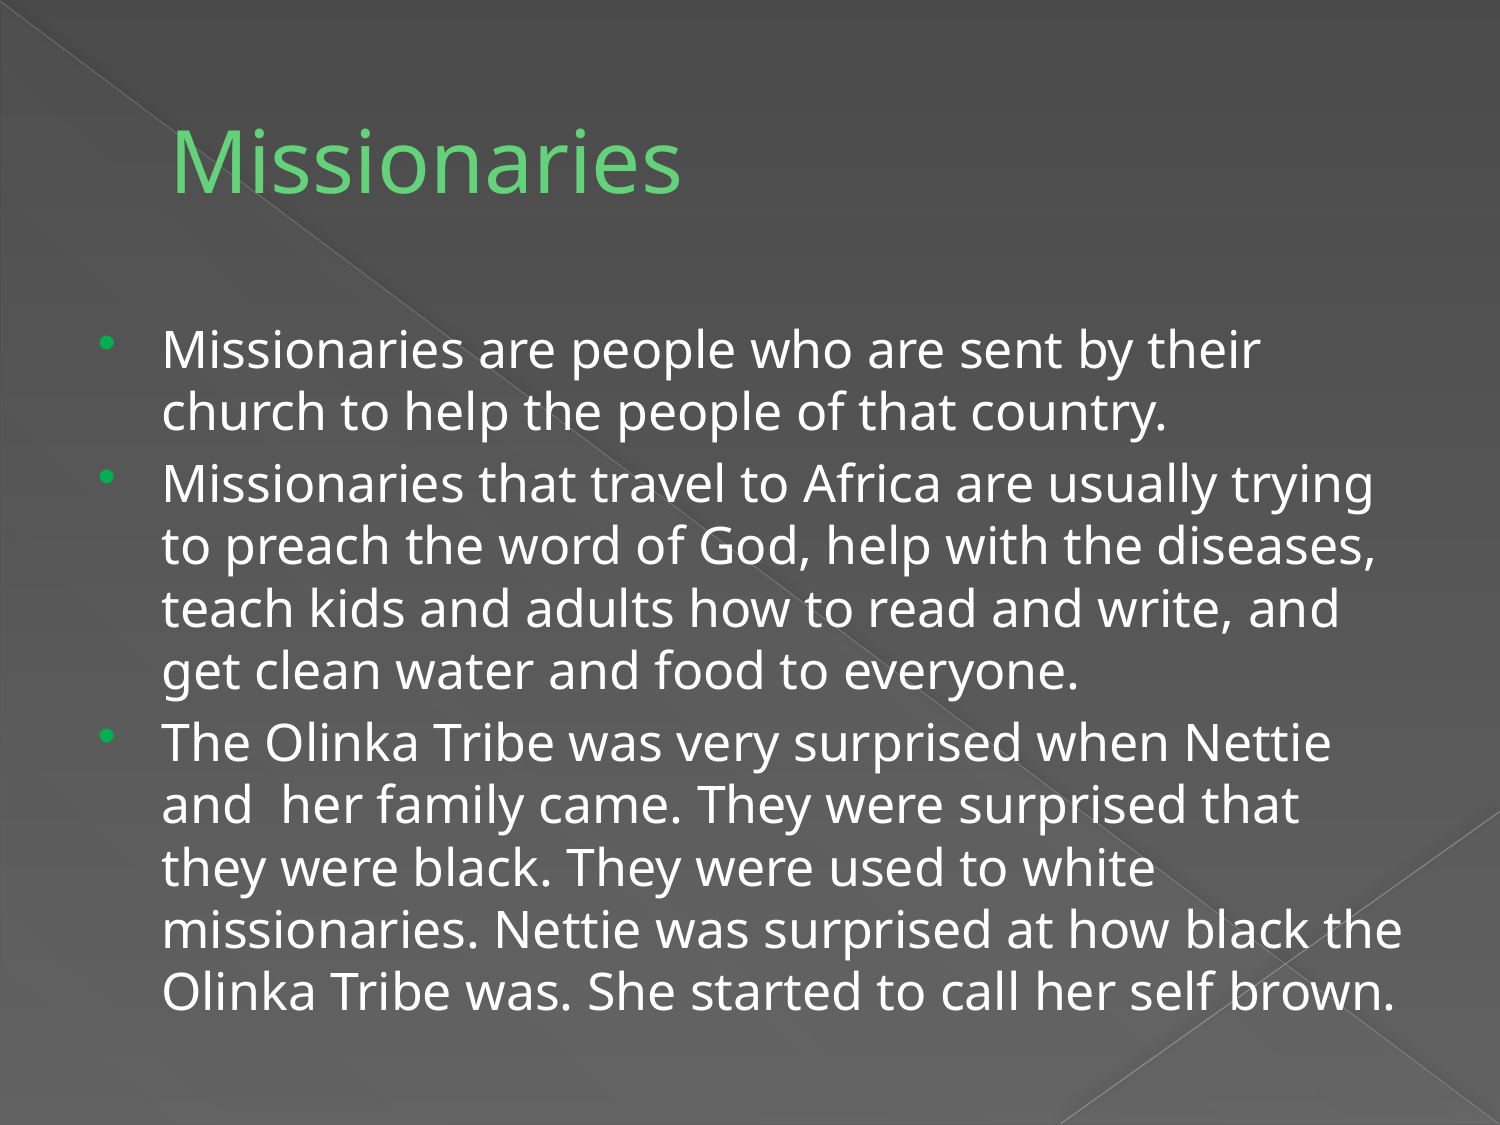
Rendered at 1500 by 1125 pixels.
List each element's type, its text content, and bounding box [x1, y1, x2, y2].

list Missionaries are people who are sent by their church to help the people of that country. Missionaries that travel to Africa are usually trying to preach the word of God, help with the diseases, teach kids and adults how to read and write, and get clean water and food to everyone. The Olinka Tribe was very surprised when Nettie and her family came. They were surprised that they were black. They were used to white missionaries. Nettie was surprised at how black the Olinka Tribe was. She started to call her self brown. [75, 308, 1425, 1059]
title Missionaries [75, 43, 1425, 274]
